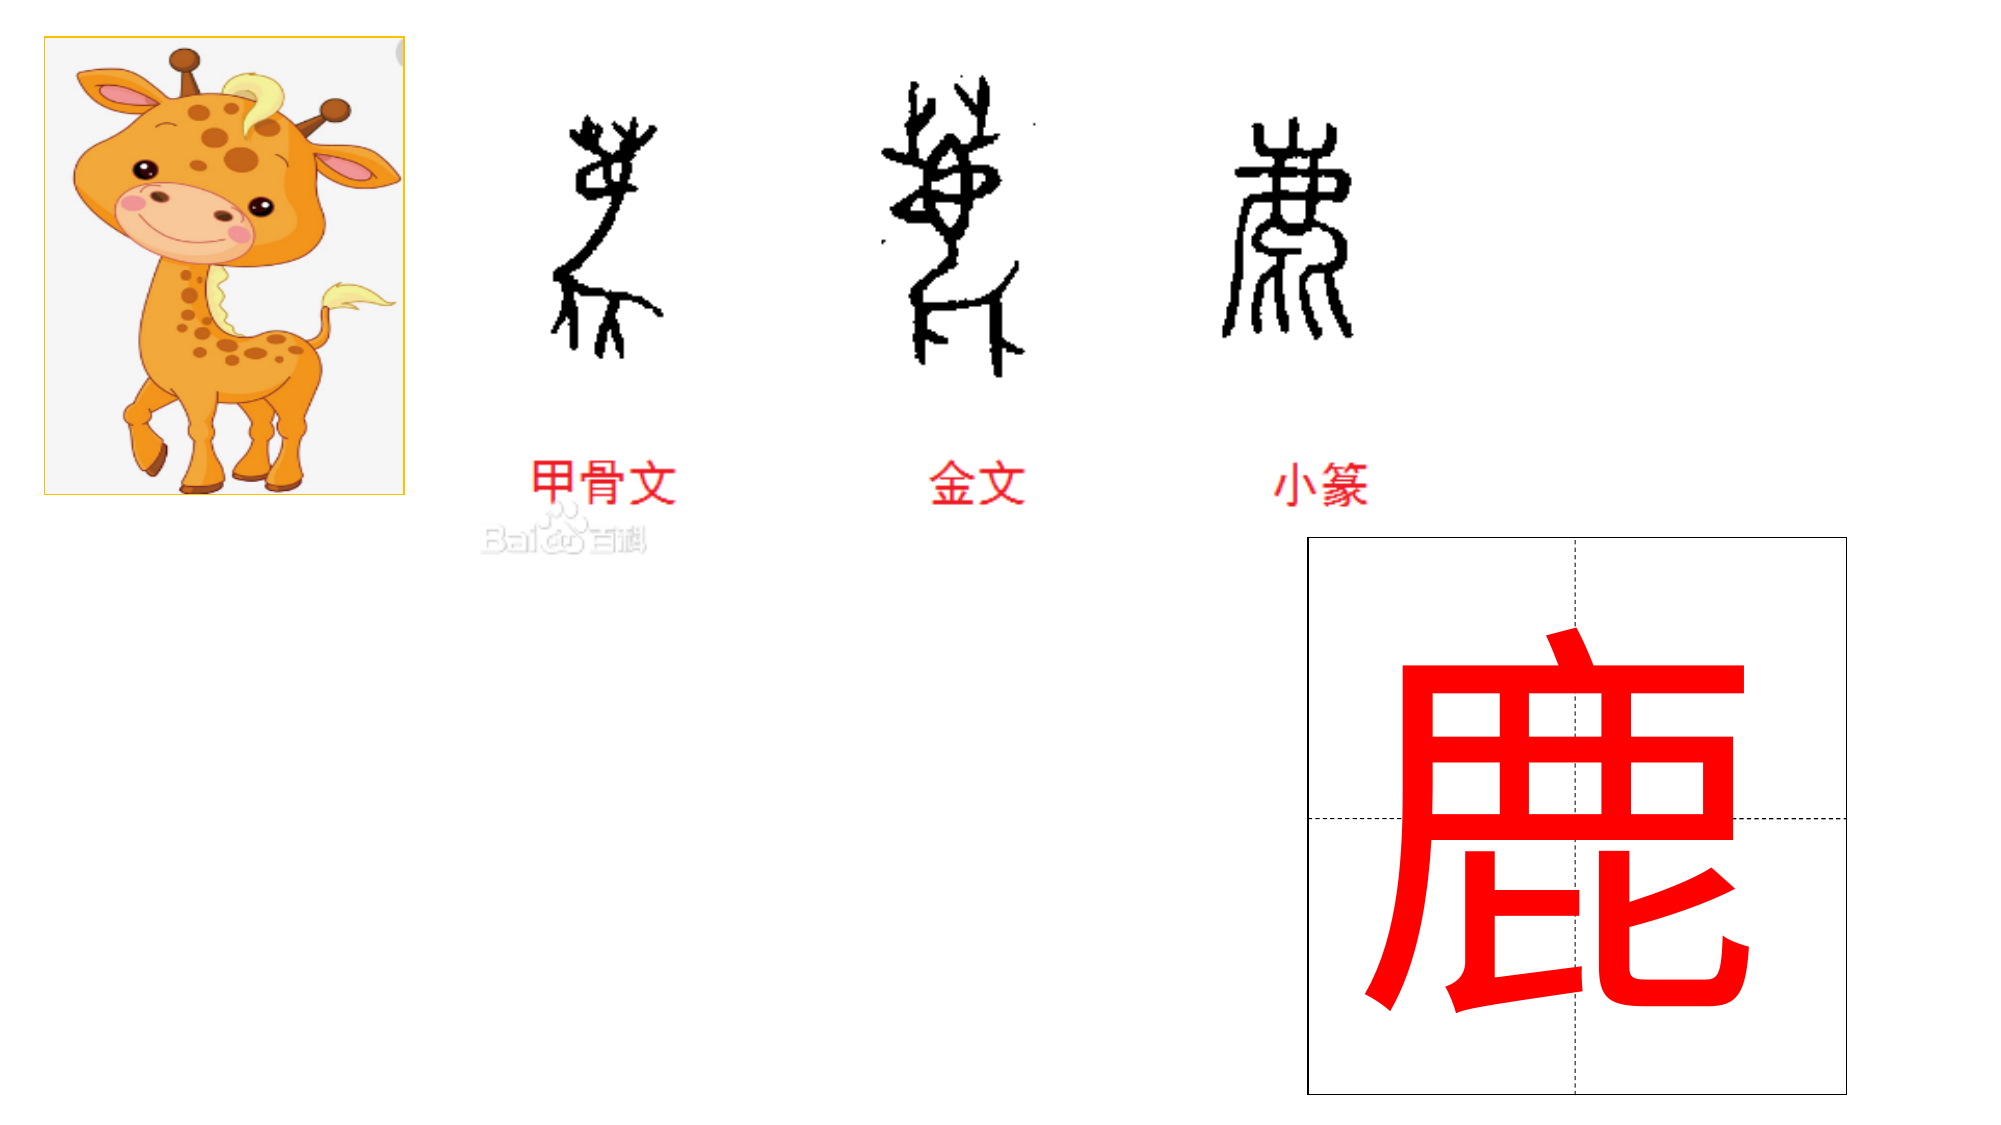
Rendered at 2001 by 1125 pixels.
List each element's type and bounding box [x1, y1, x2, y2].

text_box [1307, 537, 1847, 1098]
picture [45, 37, 403, 494]
picture [431, 5, 1462, 582]
